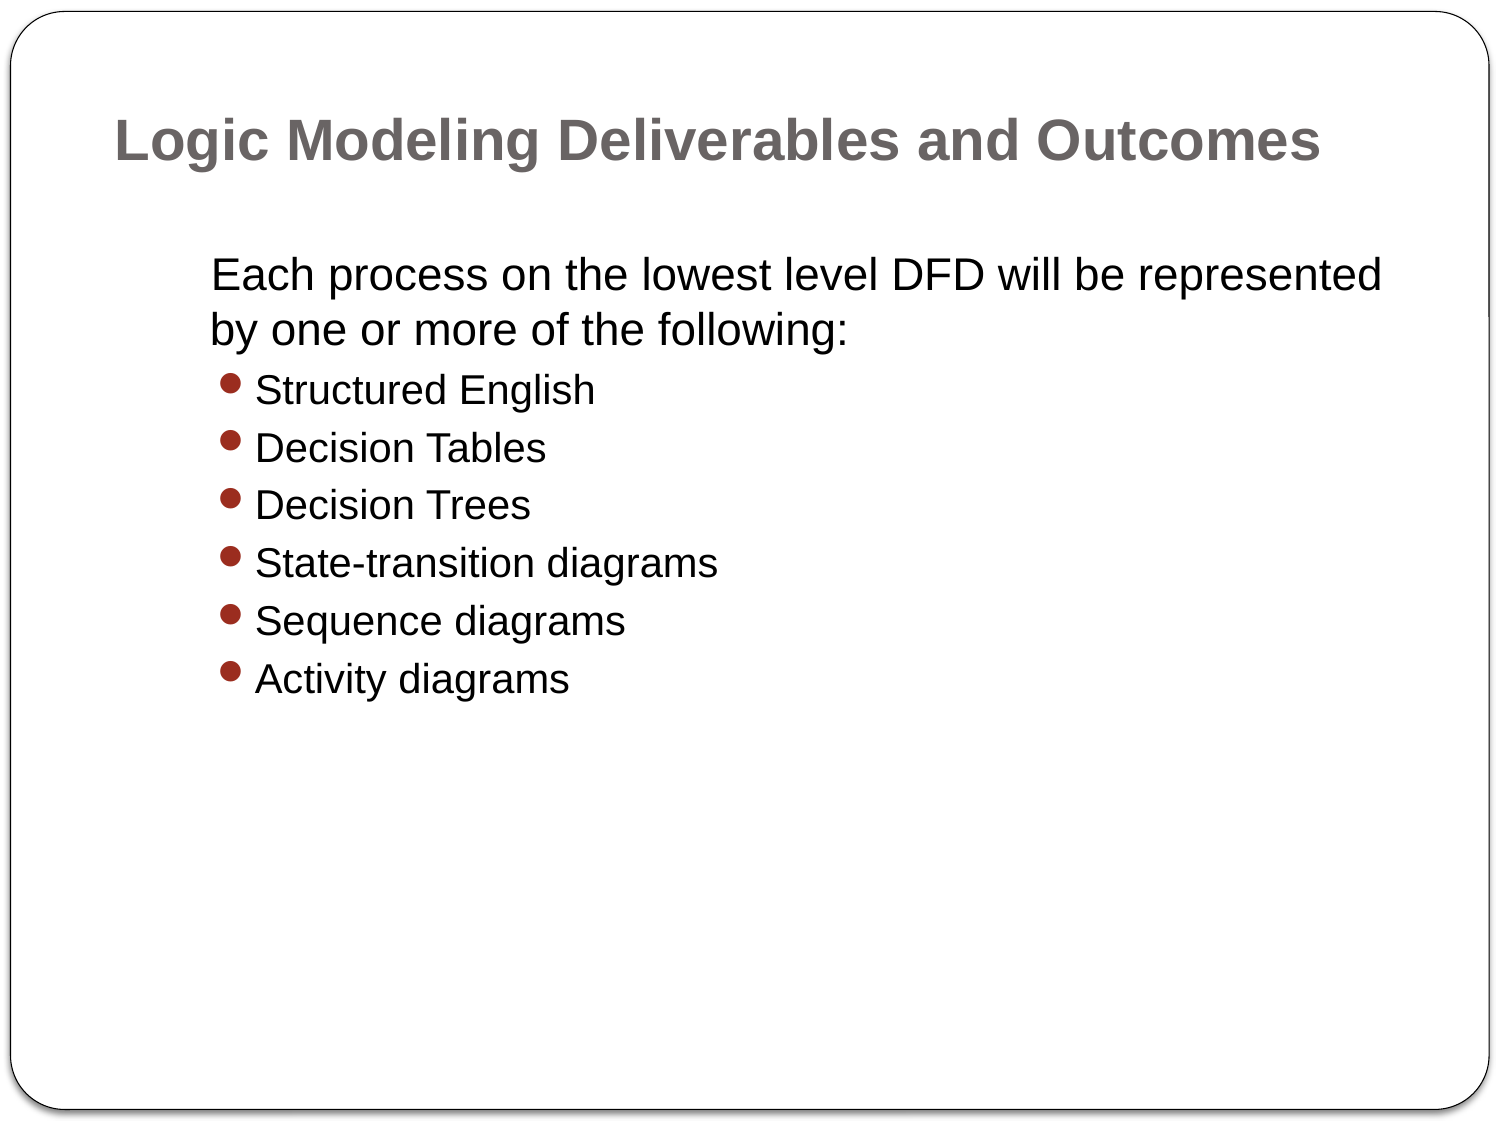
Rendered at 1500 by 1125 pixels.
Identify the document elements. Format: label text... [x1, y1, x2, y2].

list Each process on the lowest level DFD will be represented by one or more of the following: Structured English Decision Tables Decision Trees State-transition diagrams Sequence diagrams Activity diagrams [150, 237, 1425, 988]
title Logic Modeling Deliverables and Outcomes [99, 75, 1375, 188]
